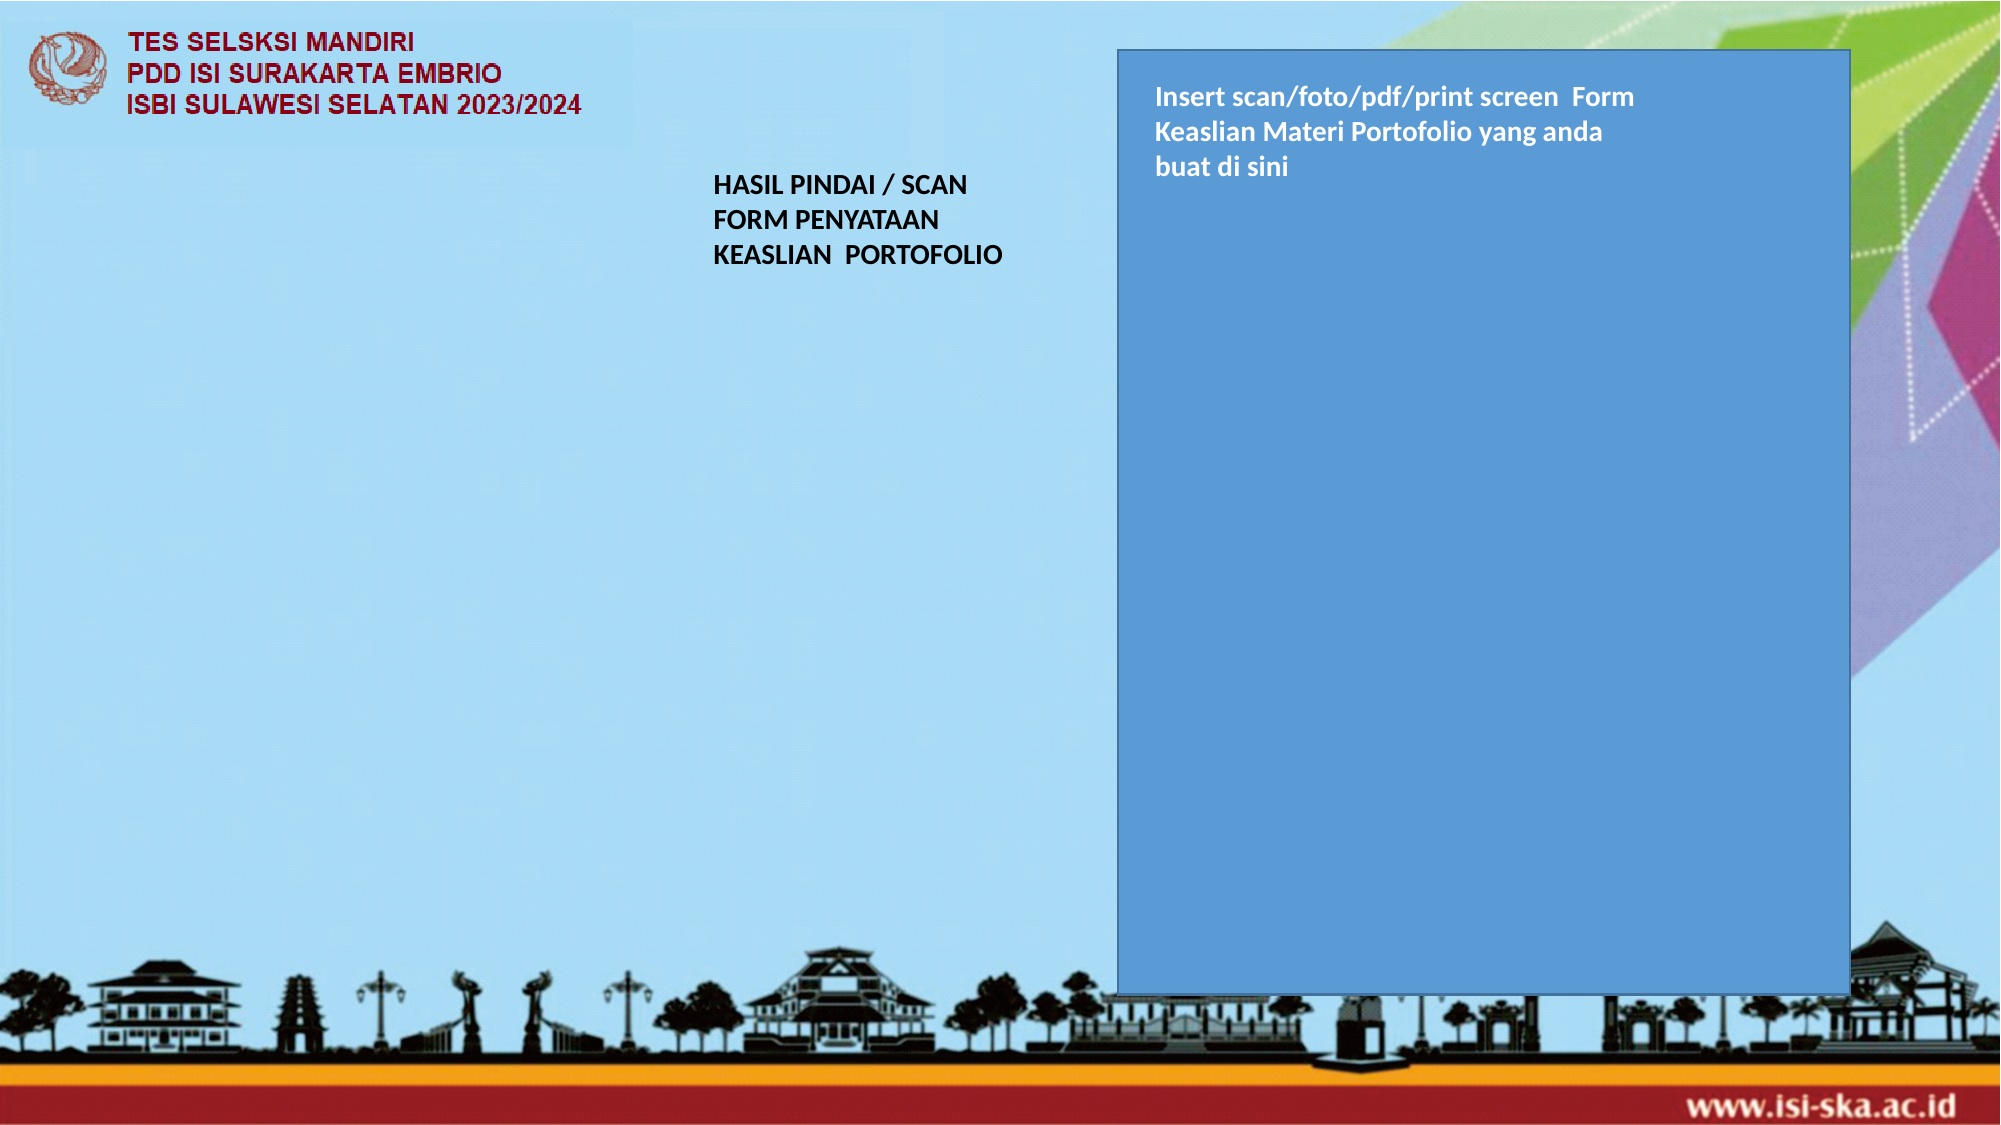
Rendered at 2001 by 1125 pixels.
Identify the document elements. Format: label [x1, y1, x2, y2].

list [0, 1, 2000, 1125]
text_box [1118, 49, 1851, 995]
